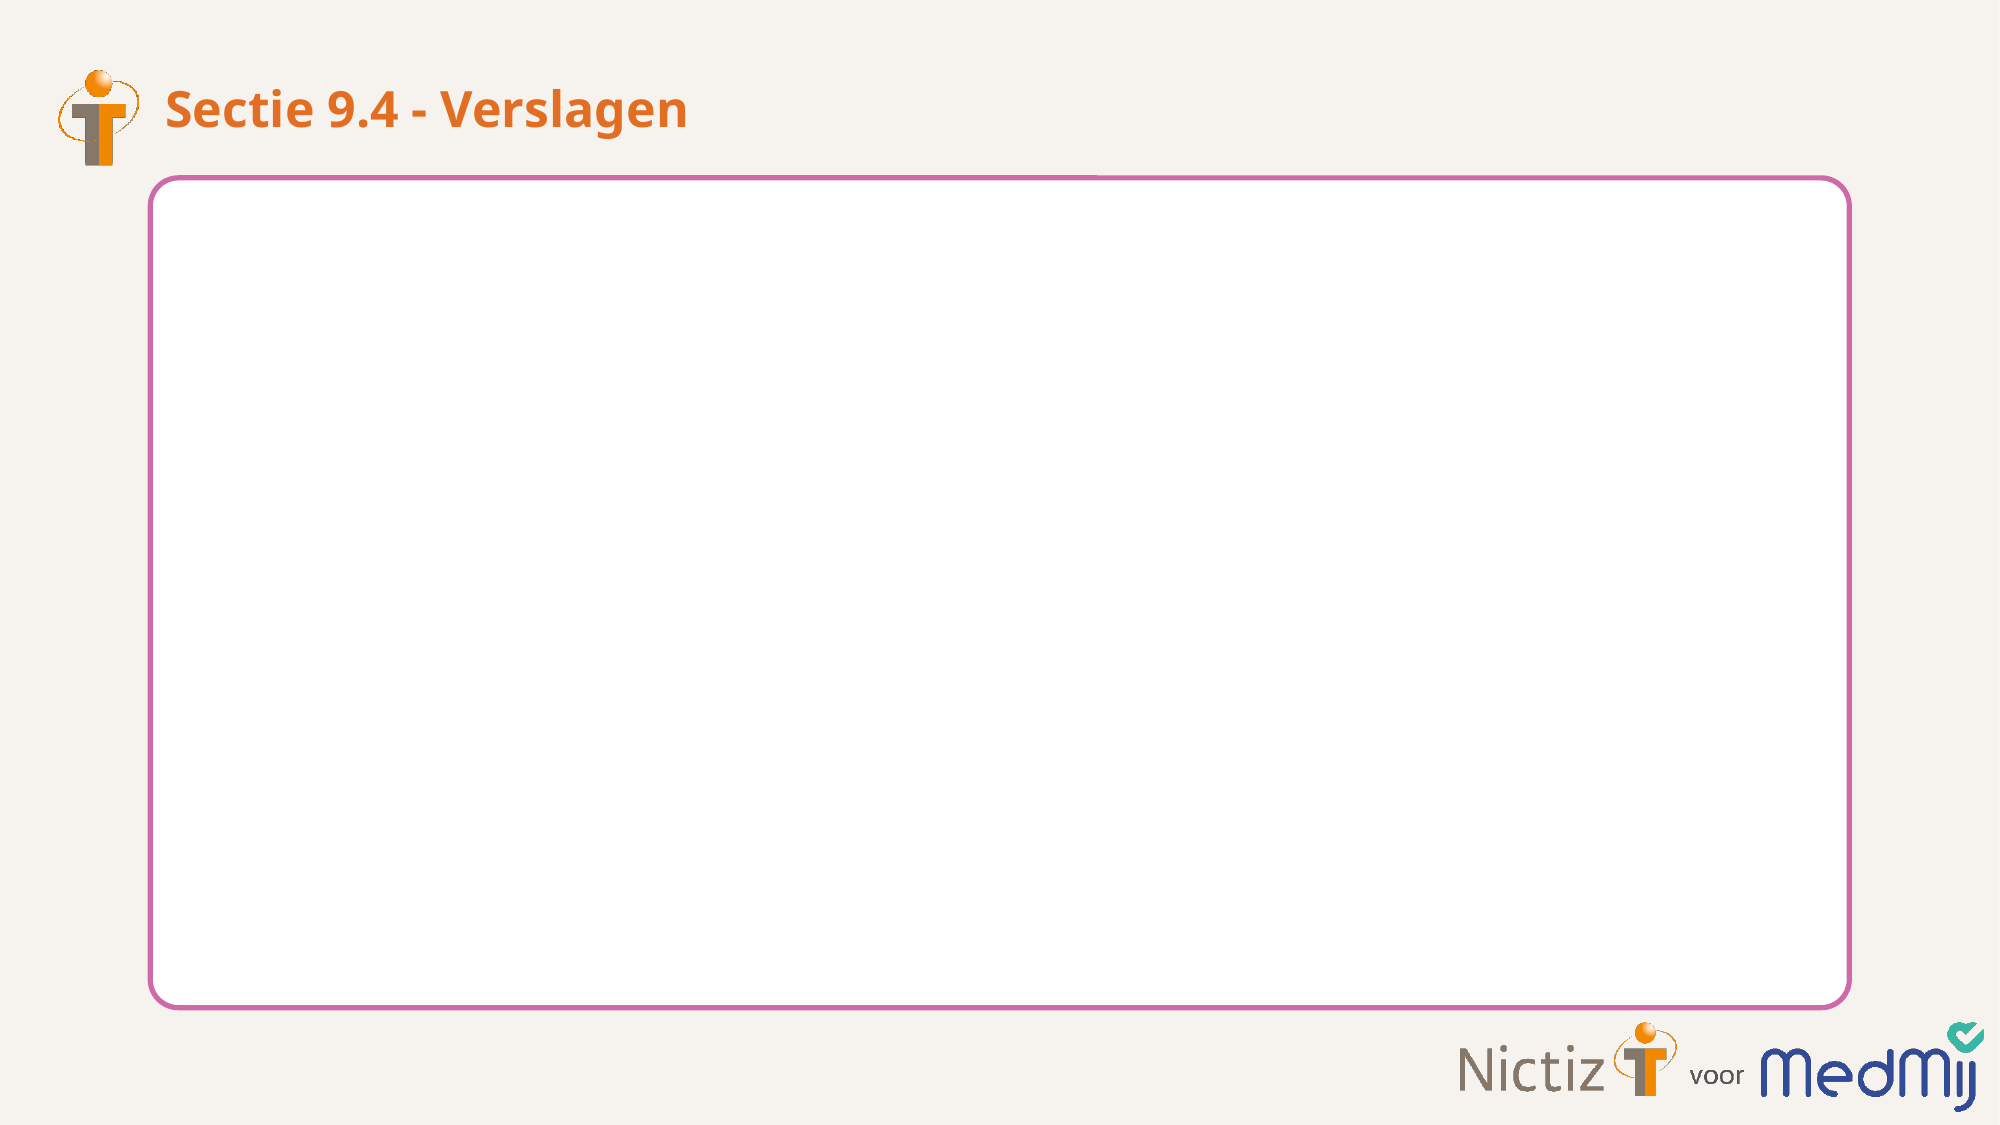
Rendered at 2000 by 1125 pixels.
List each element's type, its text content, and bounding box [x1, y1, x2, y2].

title Sectie 9.4 - Verslagen [150, 76, 1850, 165]
picture [1457, 1019, 1988, 1113]
picture [50, 66, 151, 187]
